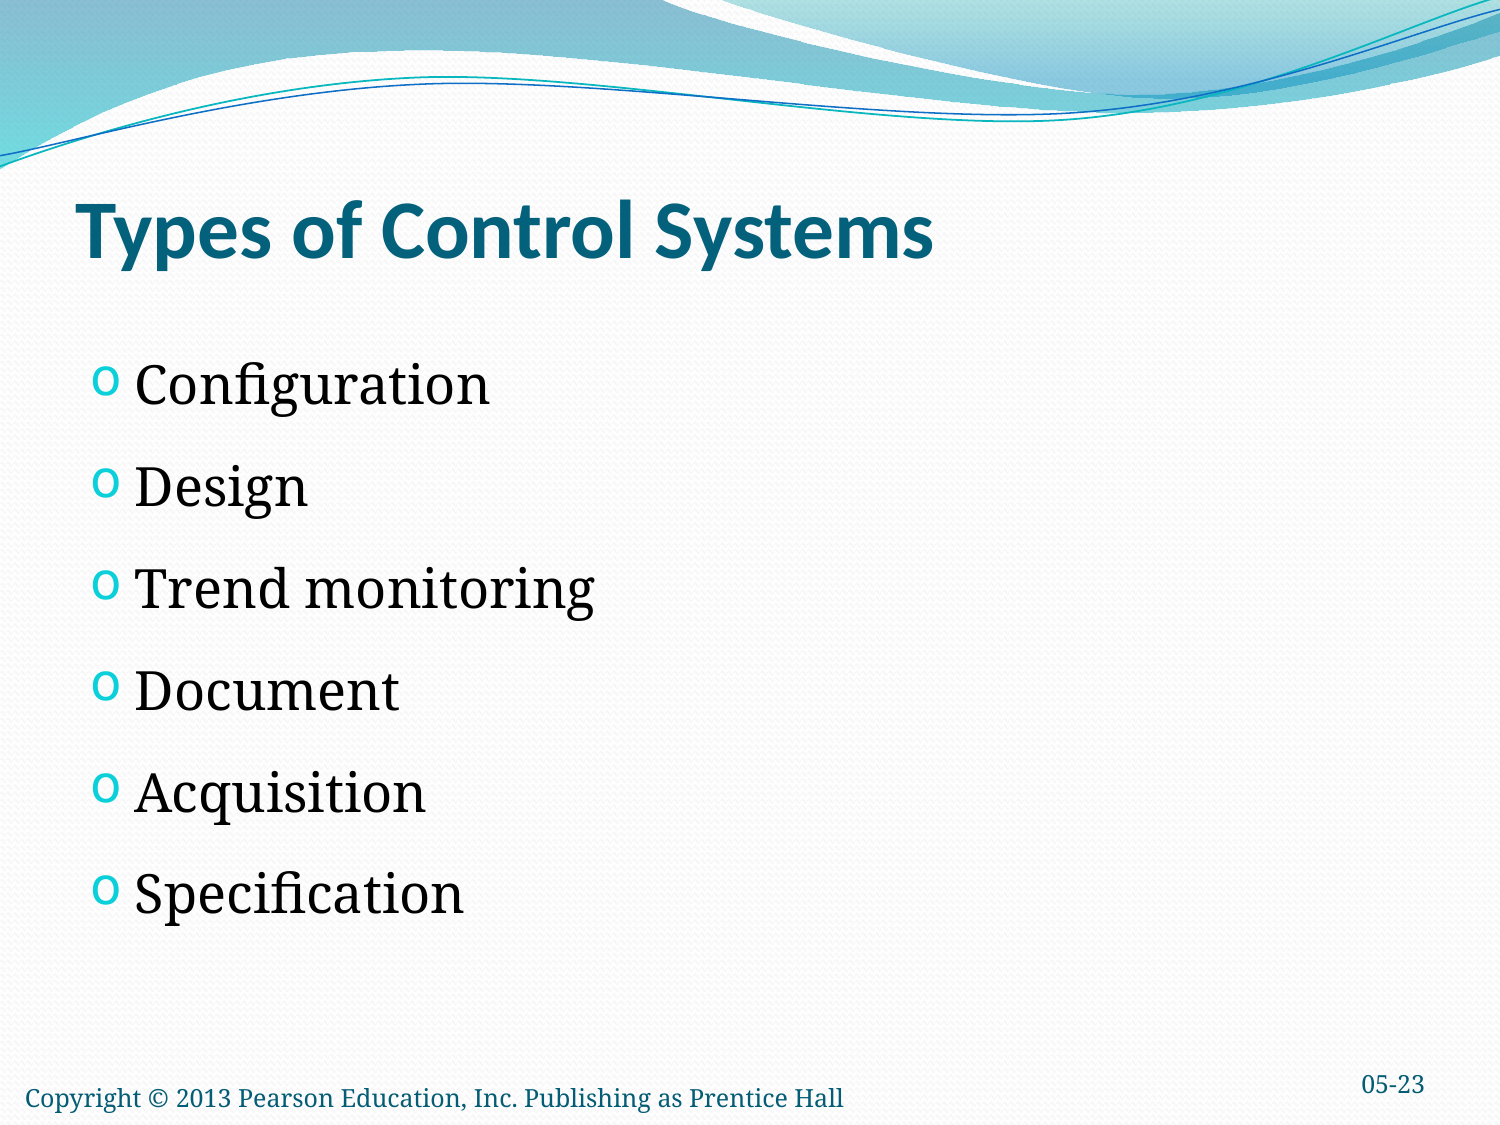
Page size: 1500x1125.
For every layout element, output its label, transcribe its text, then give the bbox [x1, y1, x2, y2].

title Types of Control Systems [74, 87, 1426, 276]
slide_number 05-23 [1299, 1042, 1425, 1103]
list Configuration Design Trend monitoring Document Acquisition Specification [74, 317, 1426, 1038]
